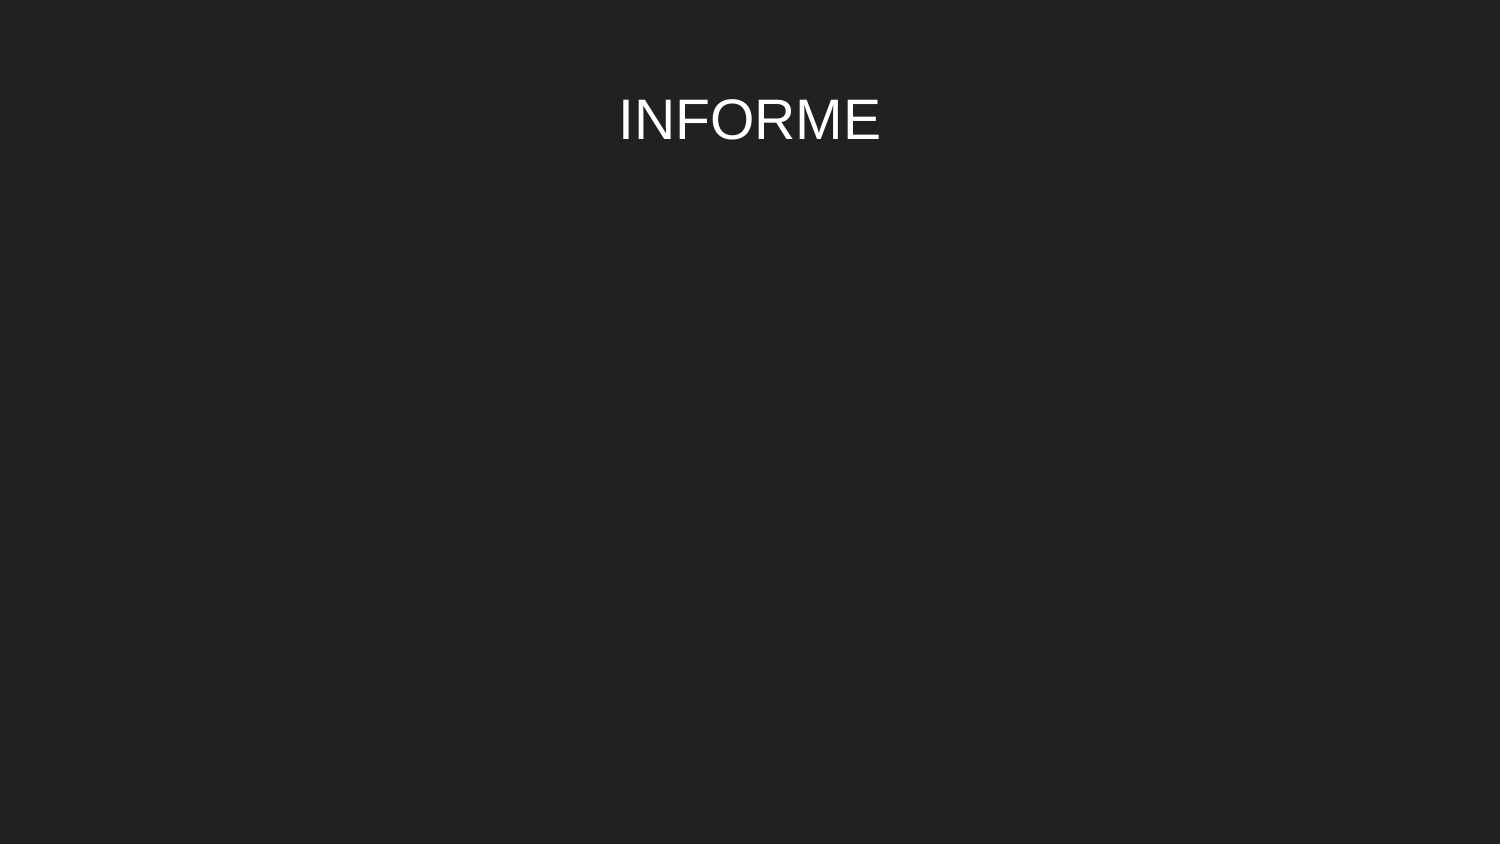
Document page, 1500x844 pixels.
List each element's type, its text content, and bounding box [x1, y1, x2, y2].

title INFORME [51, 72, 1449, 167]
